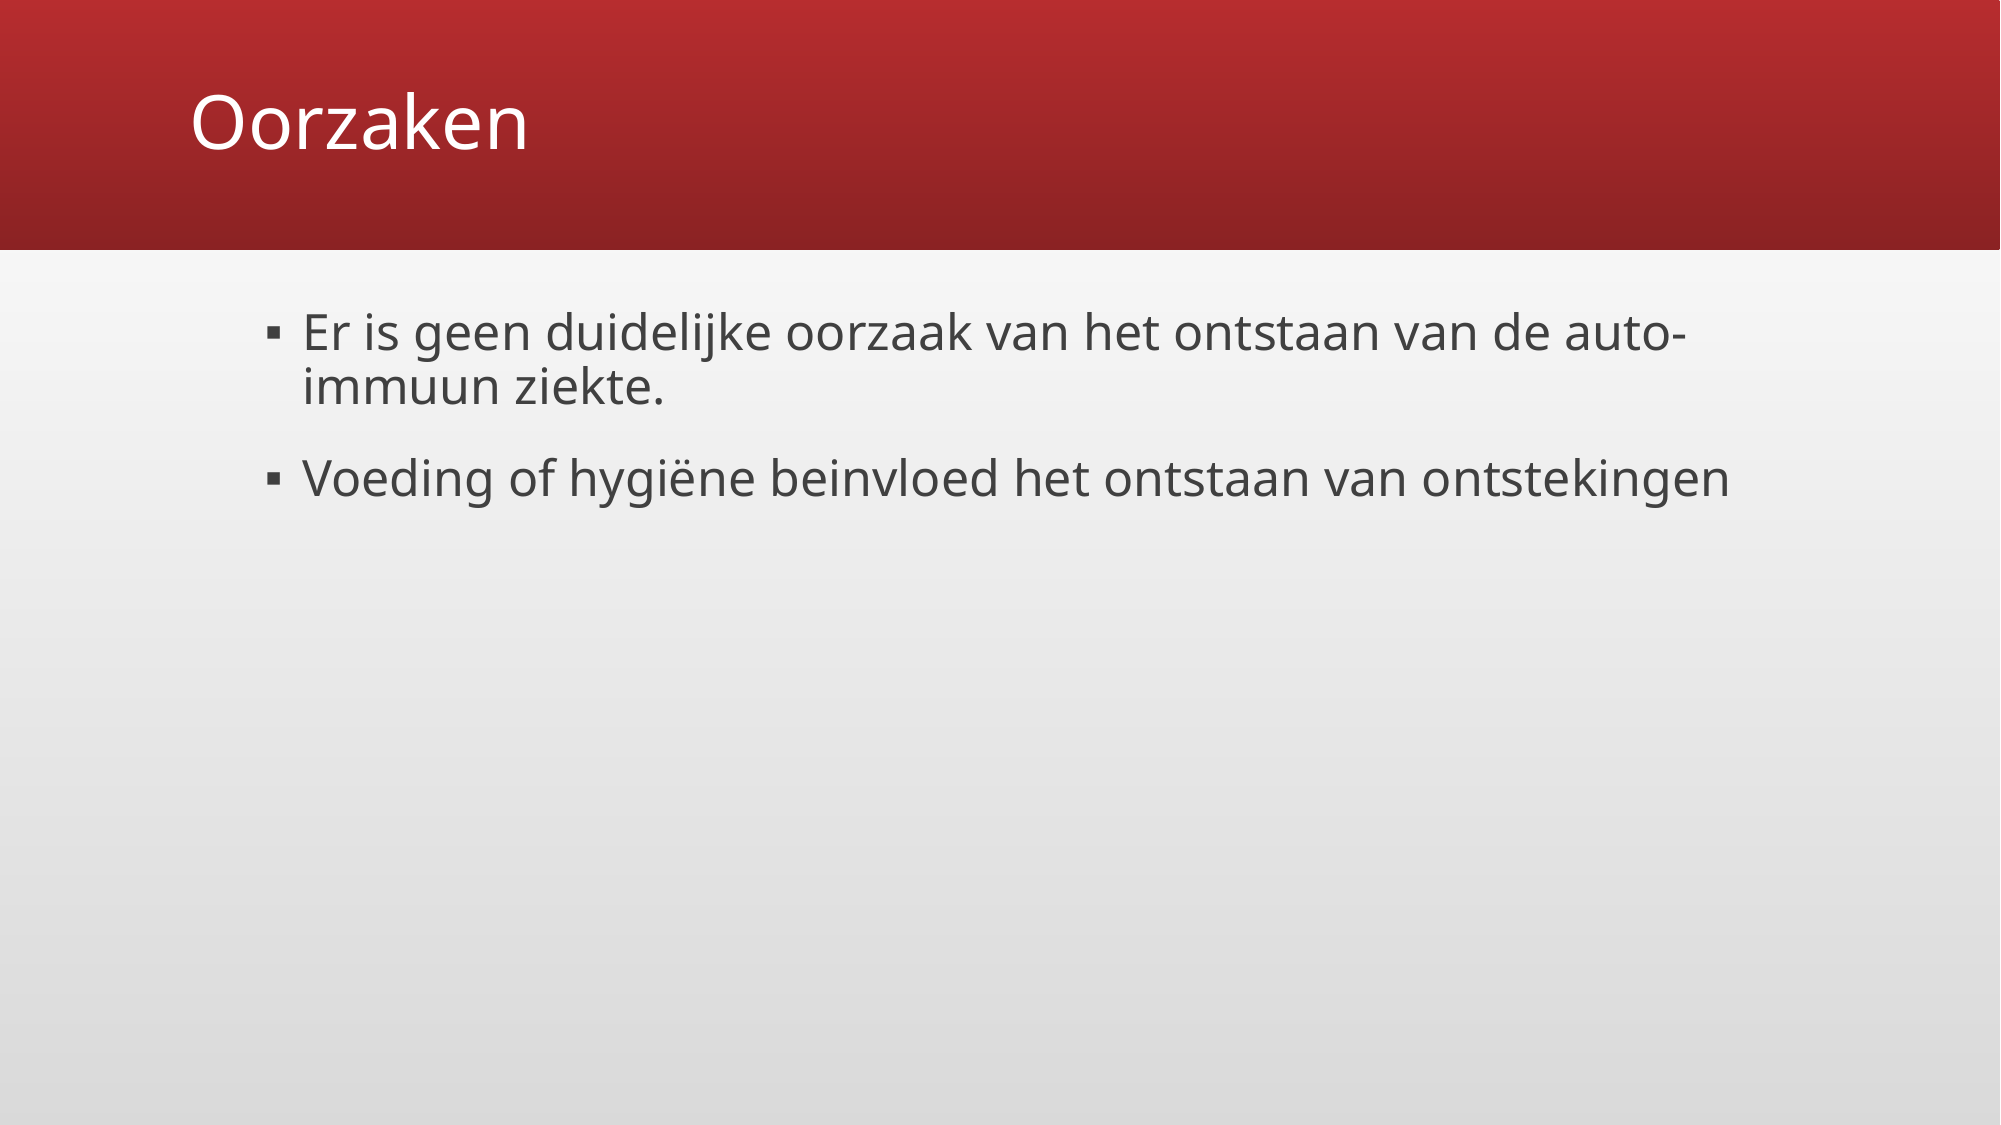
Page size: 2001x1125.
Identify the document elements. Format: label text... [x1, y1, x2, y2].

title Oorzaken [174, 16, 1825, 234]
list Er is geen duidelijke oorzaak van het ontstaan van de auto-immuun ziekte. Voeding of hygiëne beinvloed het ontstaan van ontstekingen [249, 299, 1750, 1050]
